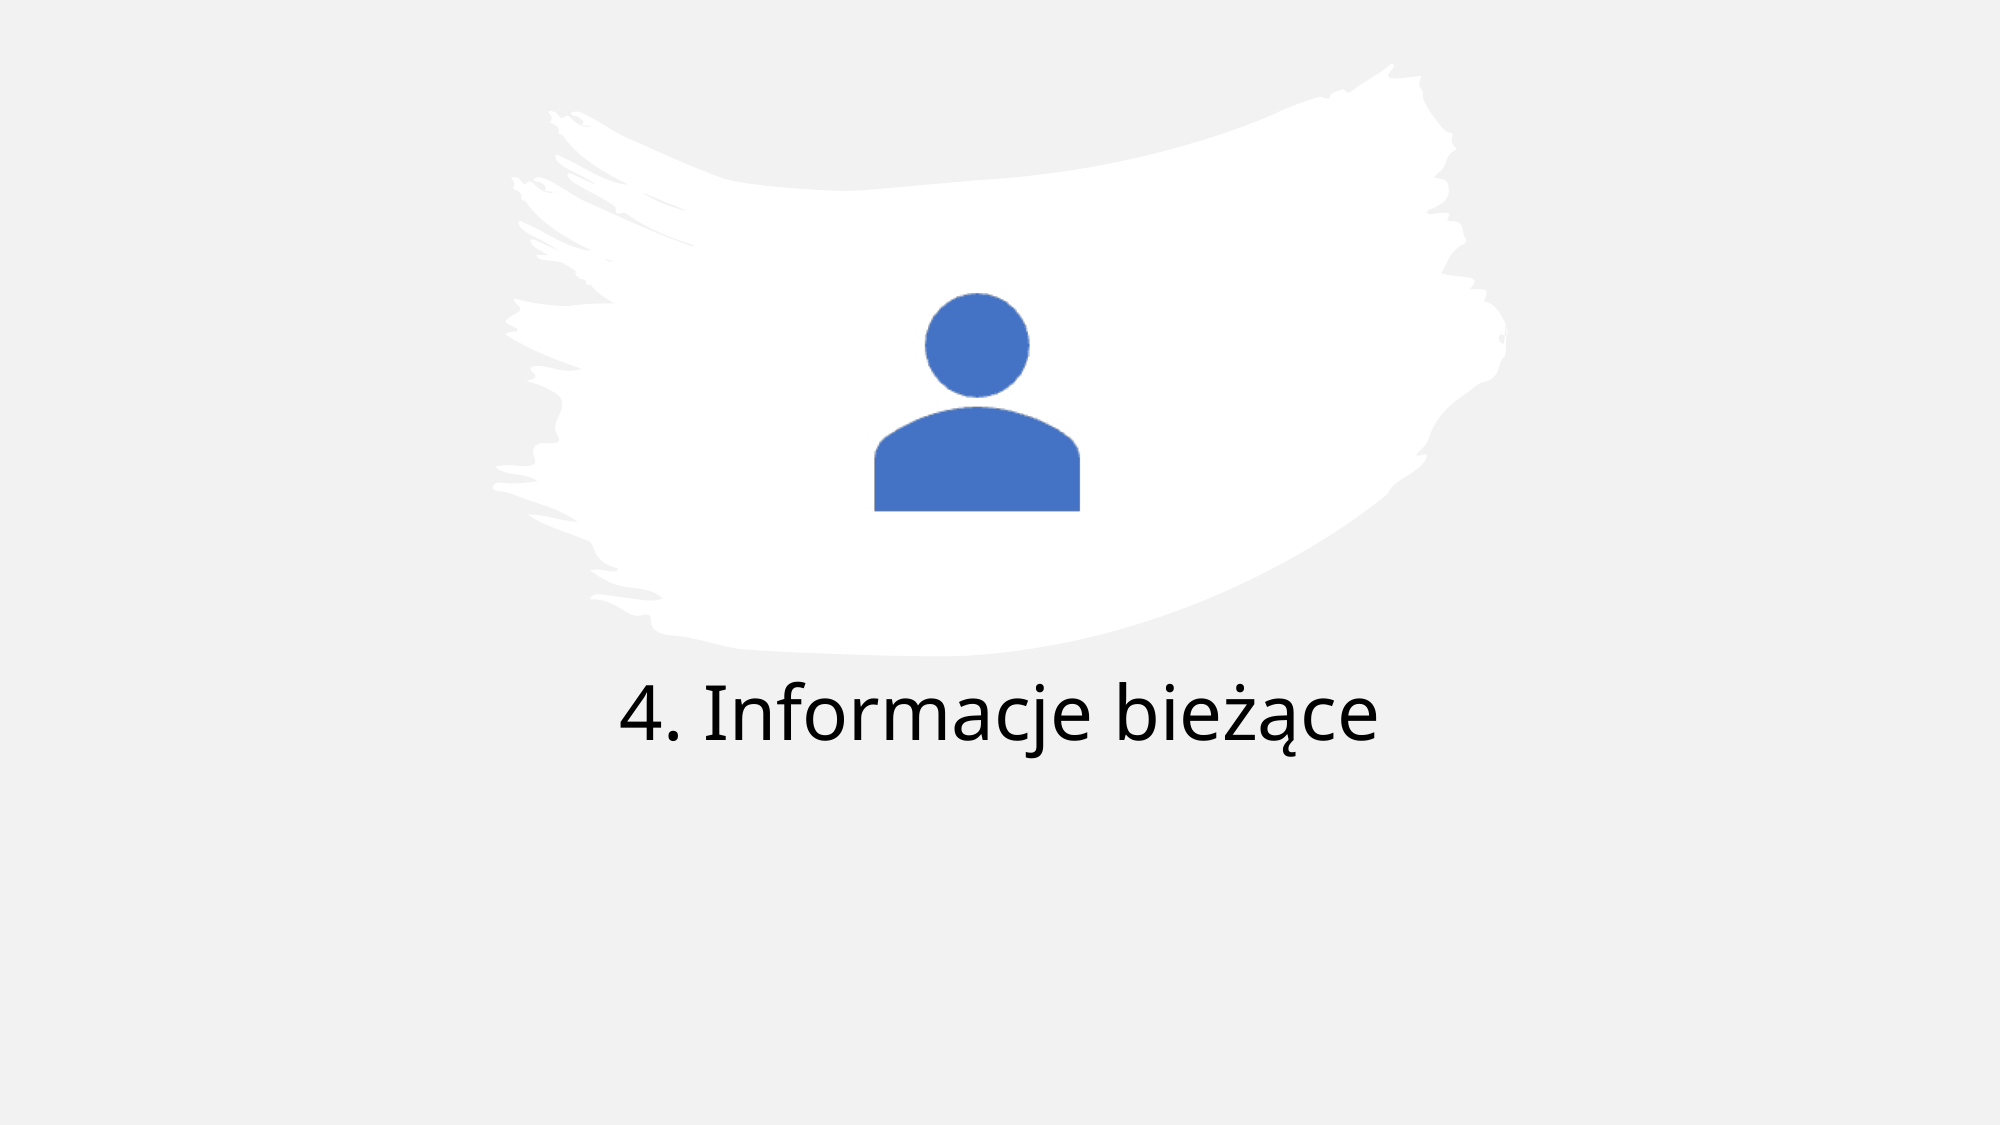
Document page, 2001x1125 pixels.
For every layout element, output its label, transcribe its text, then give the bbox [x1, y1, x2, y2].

text_box [493, 64, 1506, 656]
picture [826, 251, 1129, 554]
text_box [0, 0, 2000, 1125]
title 4. Informacje bieżące [249, 666, 1750, 856]
